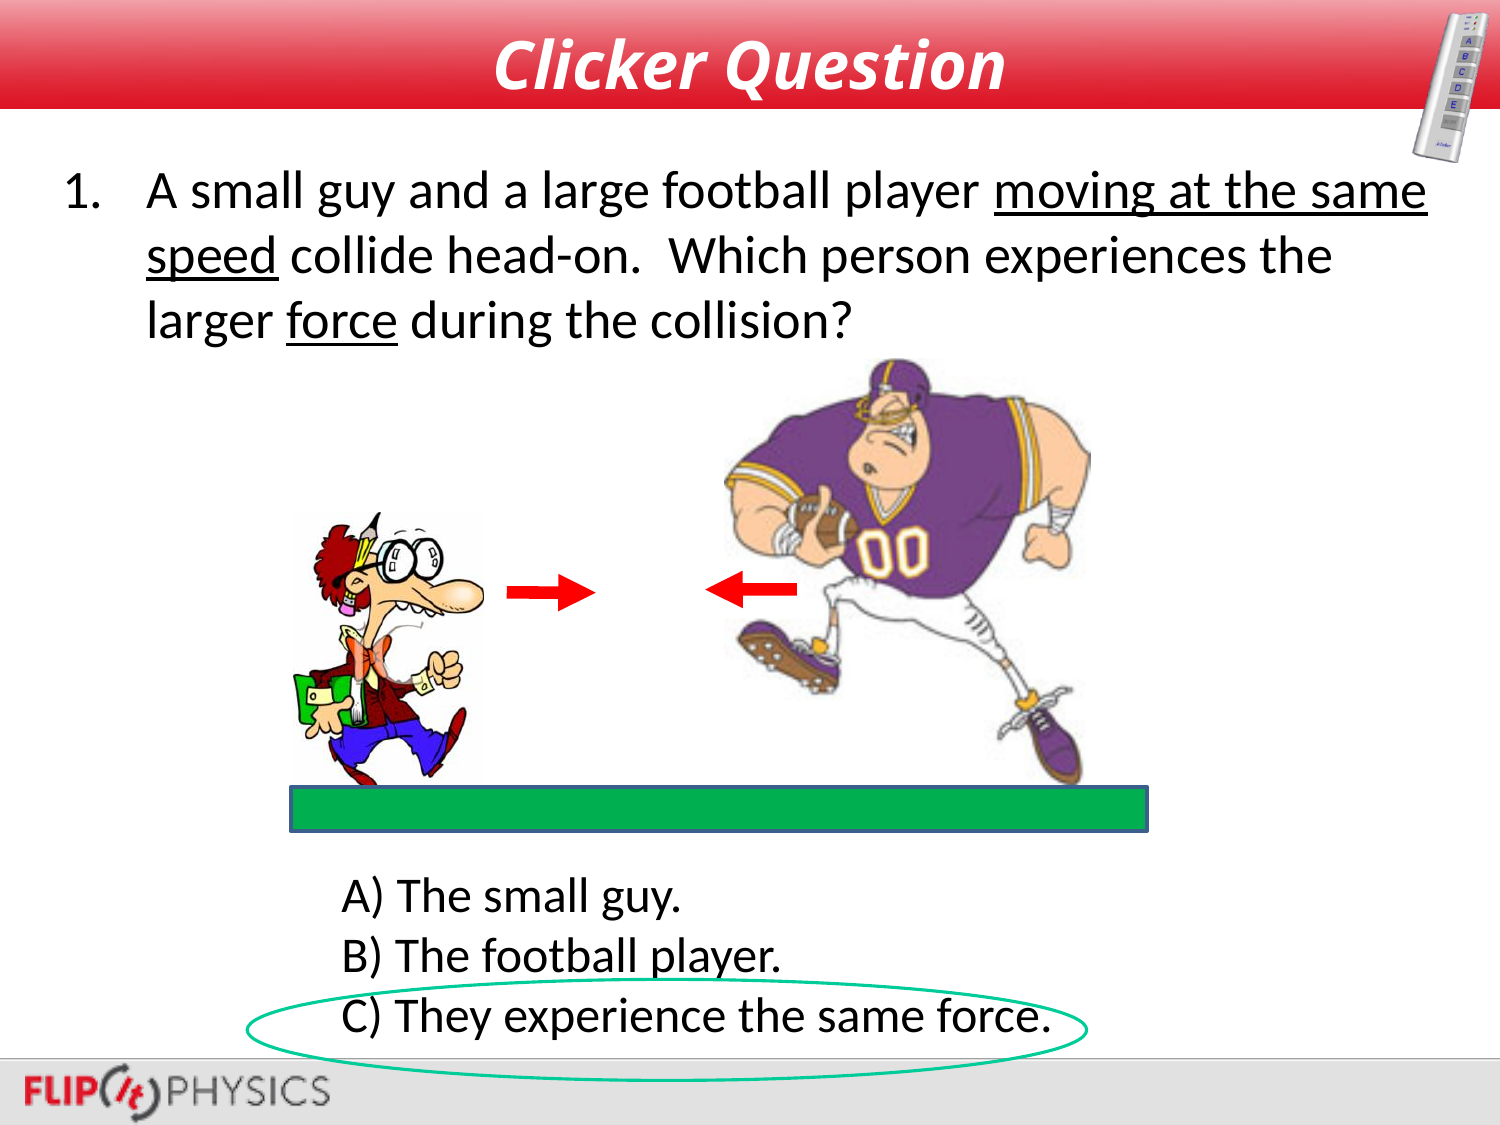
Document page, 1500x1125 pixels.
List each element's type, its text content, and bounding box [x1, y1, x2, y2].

title Clicker Question [75, 15, 1425, 91]
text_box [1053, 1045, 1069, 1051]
picture [0, 1058, 1500, 1125]
text_box [247, 979, 1087, 1081]
list A small guy and a large football player moving at the same speed collide head-on. Which person experiences the larger force during the collision? [47, 147, 1450, 1005]
text_box A) The small guy. B) The football player. C) They experience the same force. [326, 855, 1069, 1014]
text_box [290, 358, 1148, 832]
picture [0, 0, 1500, 163]
